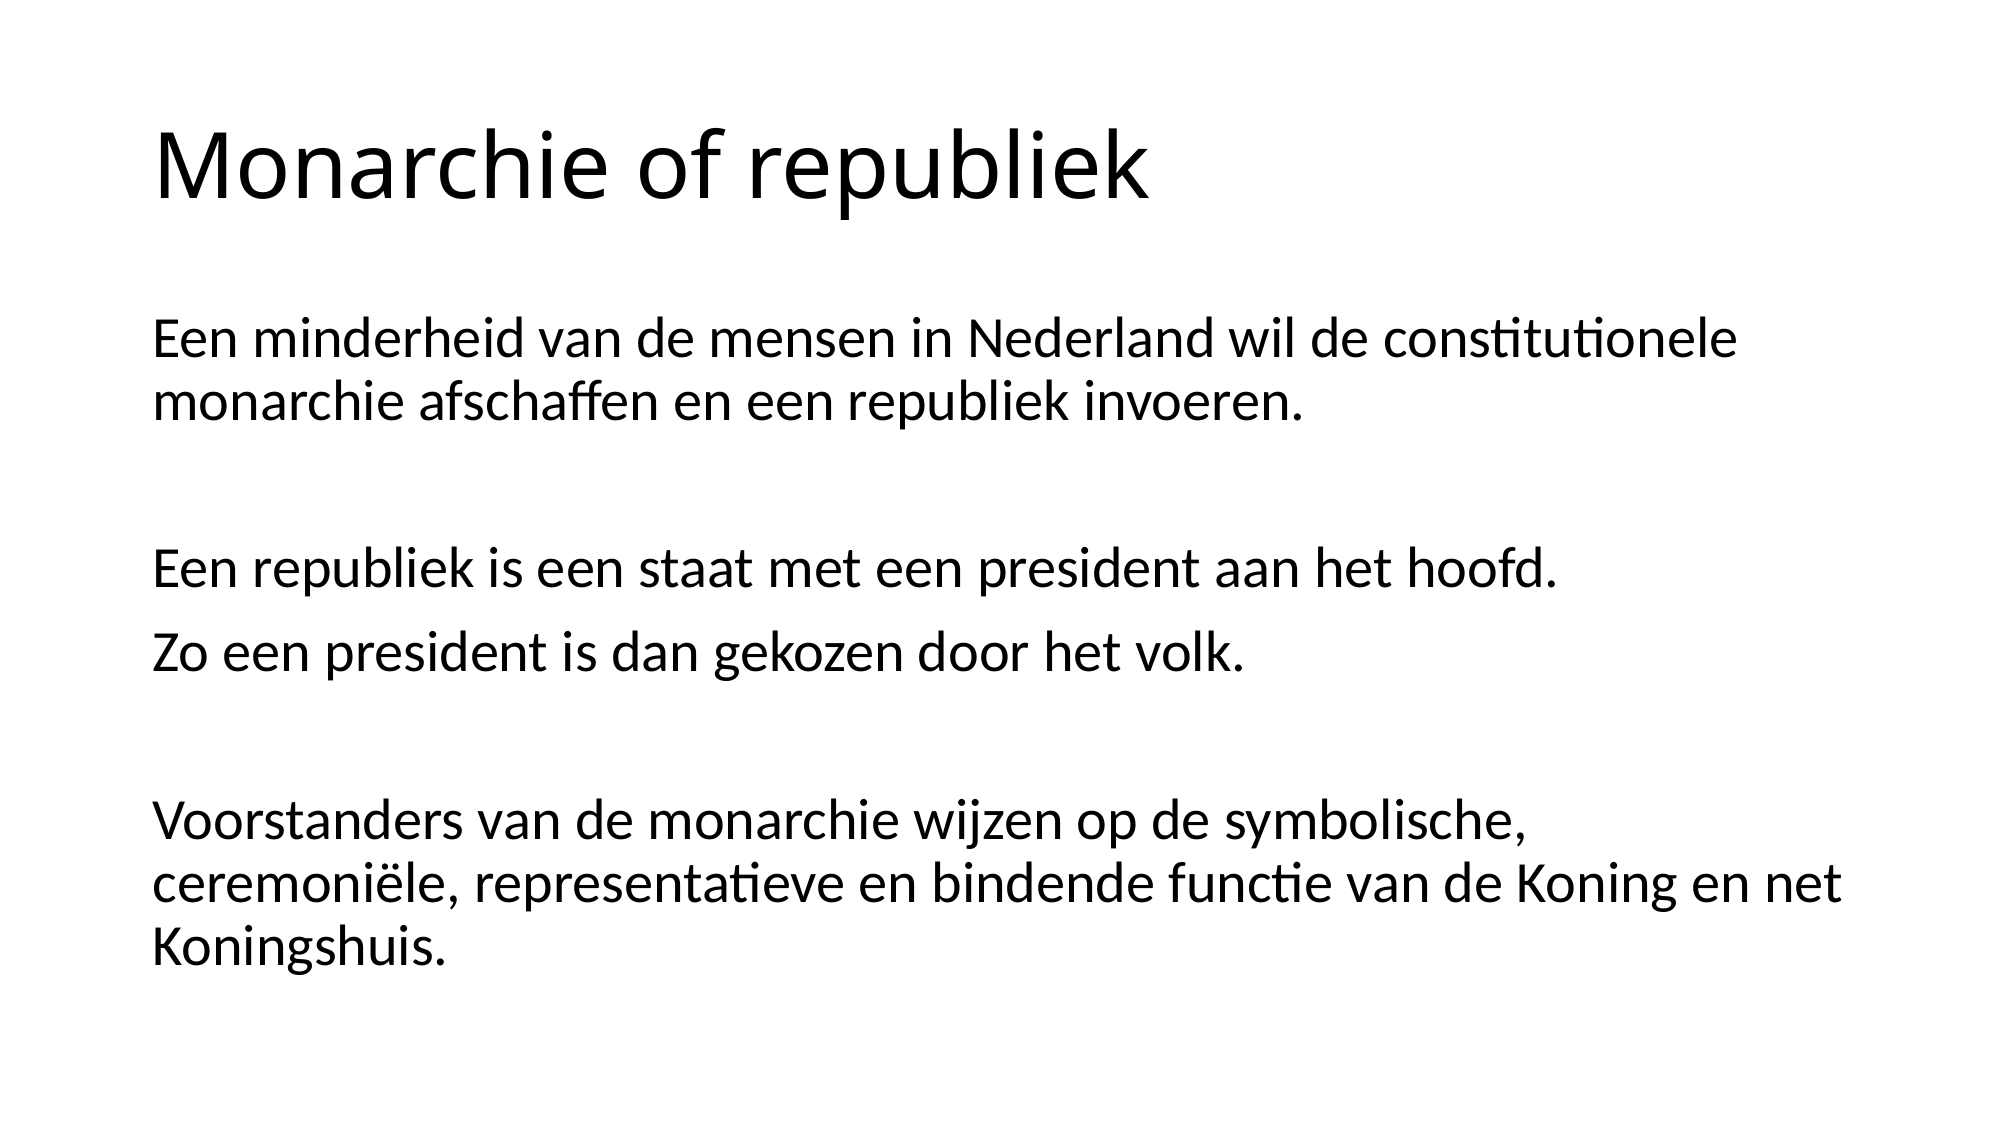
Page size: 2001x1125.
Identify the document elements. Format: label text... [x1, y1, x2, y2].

list Een minderheid van de mensen in Nederland wil de constitutionele monarchie afschaffen en een republiek invoeren. Een republiek is een staat met een president aan het hoofd. Zo een president is dan gekozen door het volk. Voorstanders van de monarchie wijzen op de symbolische, ceremoniële, representatieve en bindende functie van de Koning en net Koningshuis. [137, 299, 1863, 1014]
title Monarchie of republiek [137, 59, 1863, 278]
